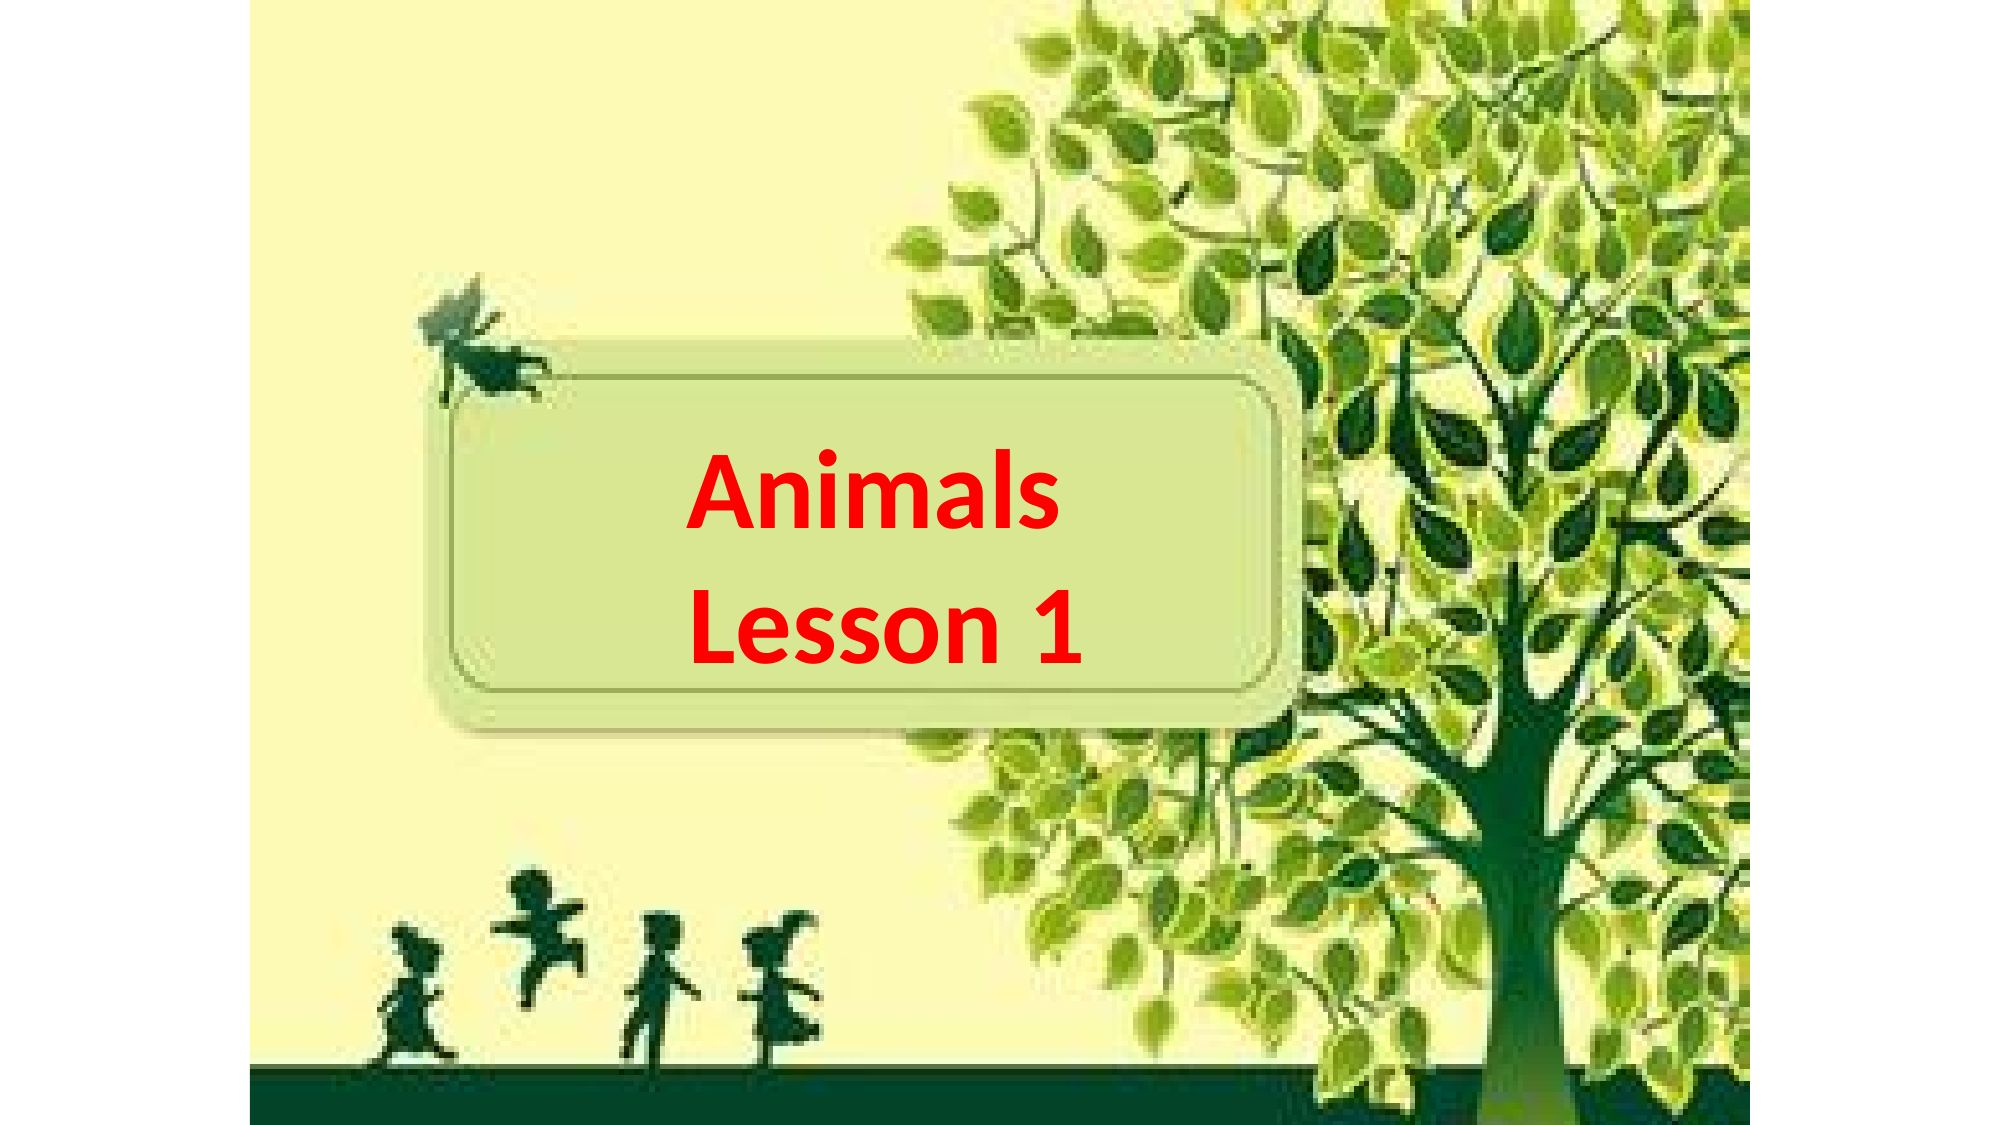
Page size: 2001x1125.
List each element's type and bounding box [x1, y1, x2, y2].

picture [249, 0, 1750, 1125]
